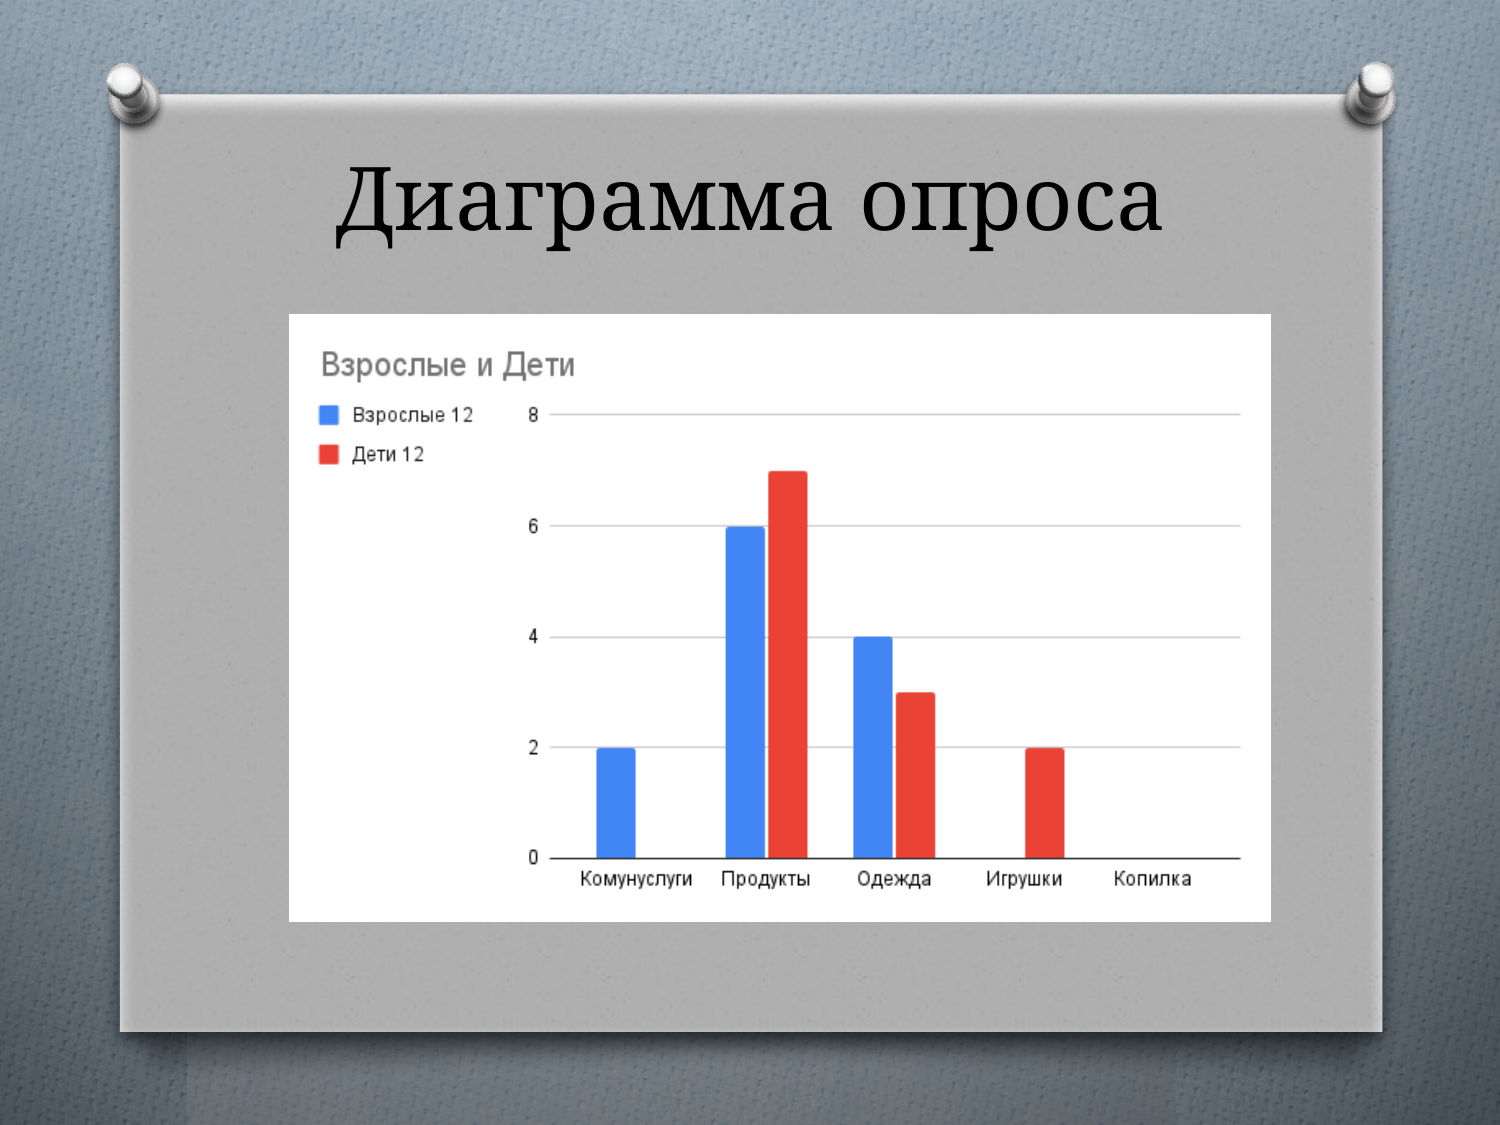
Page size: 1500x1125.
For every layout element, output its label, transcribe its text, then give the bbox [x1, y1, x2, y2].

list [288, 314, 1271, 922]
picture [75, 29, 198, 153]
picture [1317, 35, 1439, 156]
title Диаграмма опроса [179, 134, 1323, 256]
